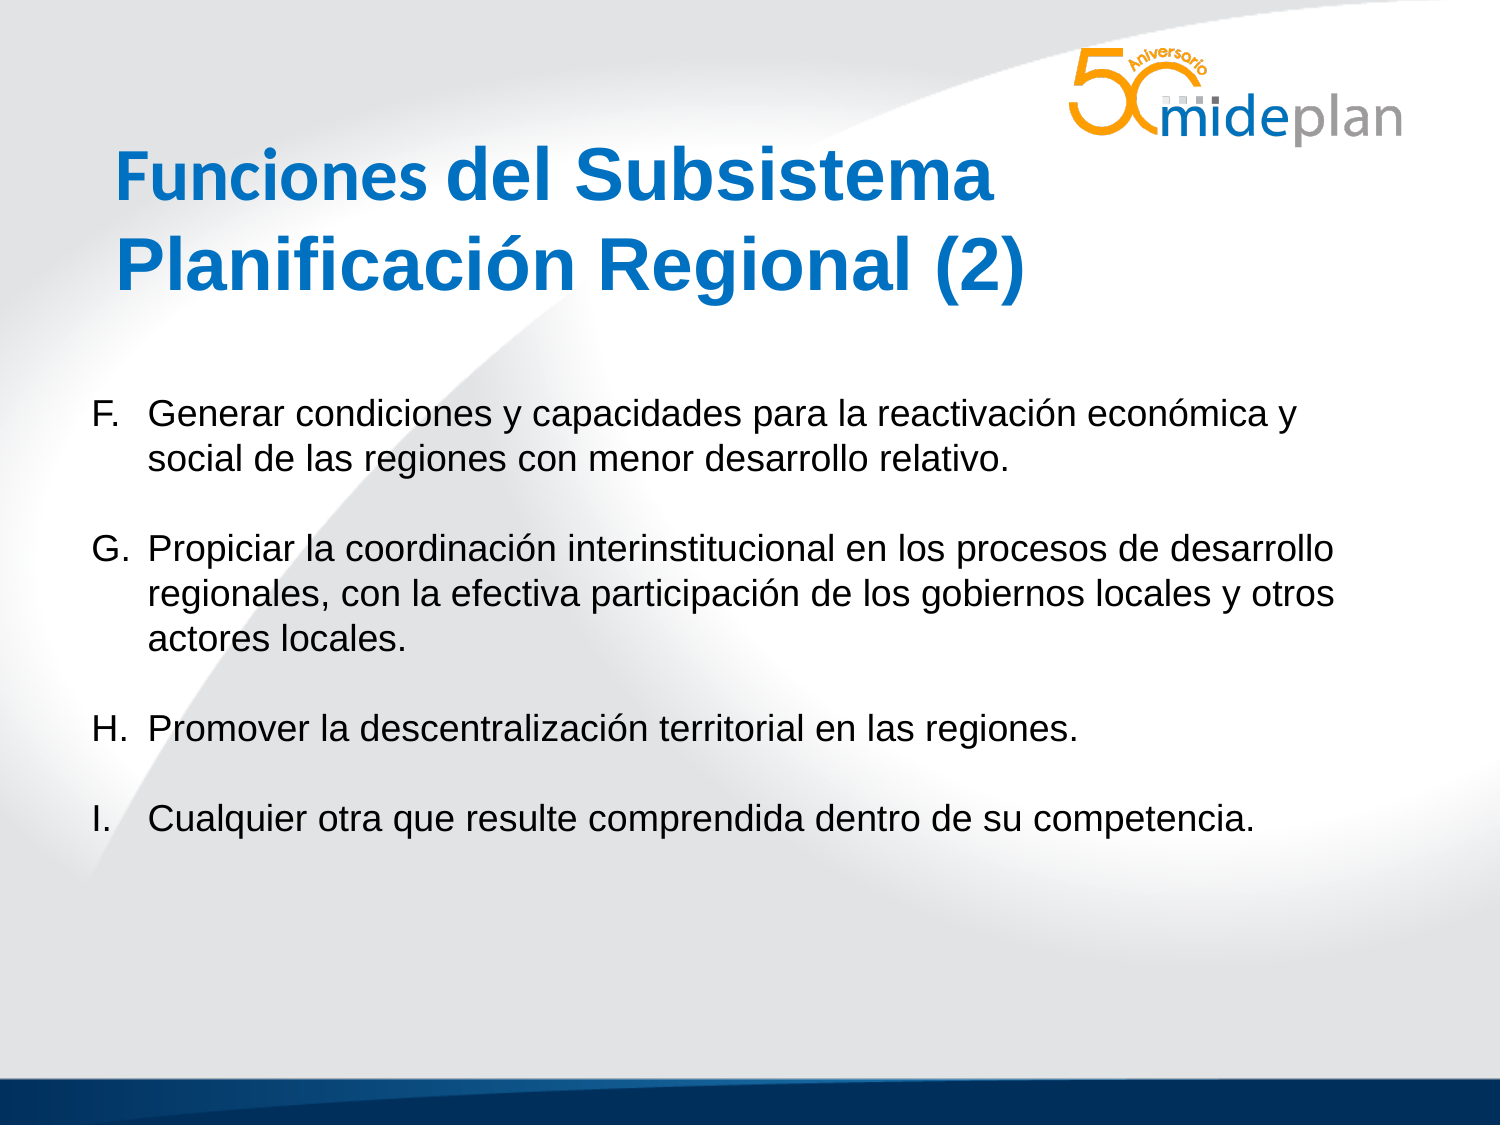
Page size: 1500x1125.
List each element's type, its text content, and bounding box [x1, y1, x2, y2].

picture [1045, 30, 1425, 150]
picture [0, 1070, 1500, 1125]
text_box Funciones del Subsistema Planificación Regional (2) [100, 163, 1317, 268]
text_box Generar condiciones y capacidades para la reactivación económica y social de las regiones con menor desarrollo relativo. Propiciar la coordinación interinstitucional en los procesos de desarrollo regionales, con la efectiva participación de los gobiernos locales y otros actores locales. Promover la descentralización territorial en las regiones. Cualquier otra que resulte comprendida dentro de su competencia. [76, 336, 1400, 847]
